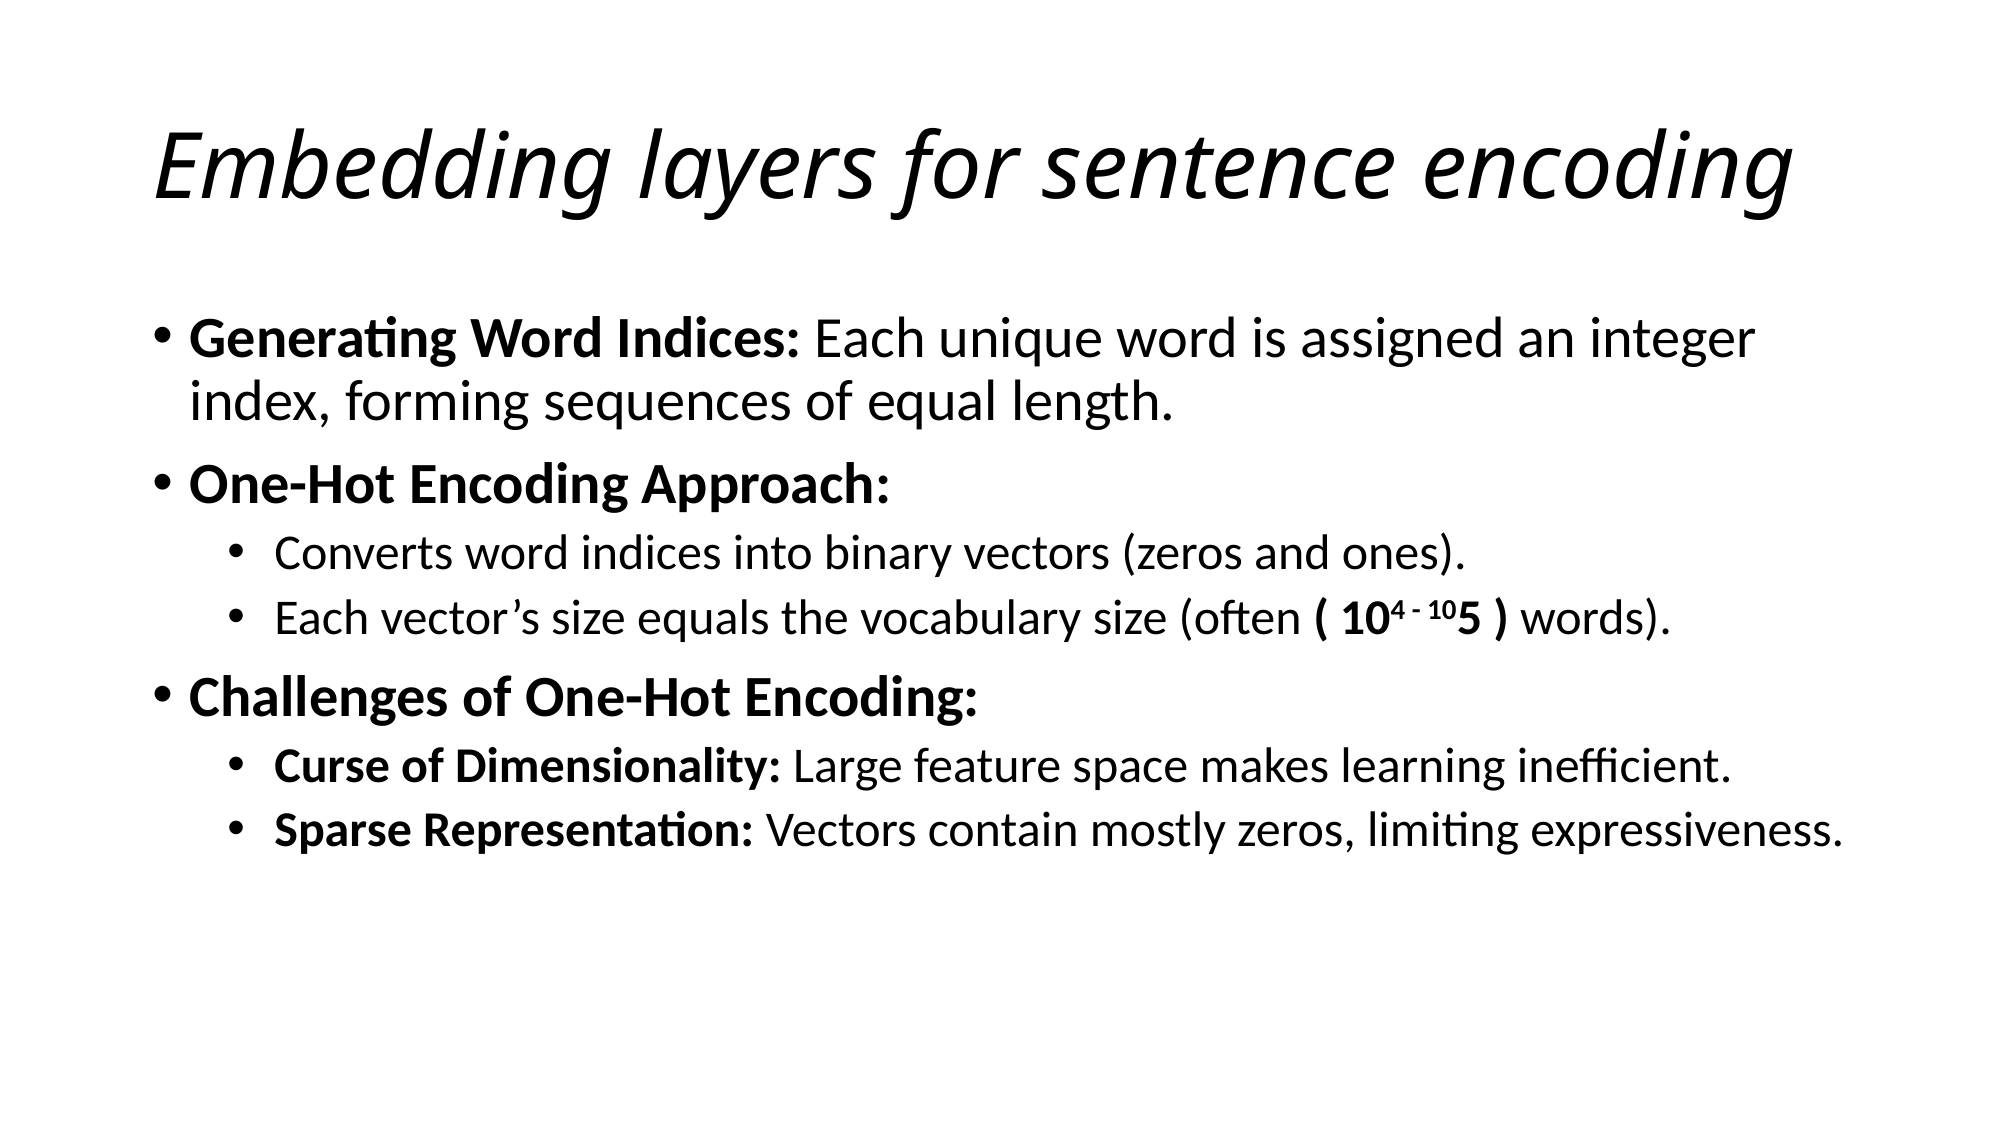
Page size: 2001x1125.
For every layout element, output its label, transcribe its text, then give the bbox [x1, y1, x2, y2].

list Generating Word Indices: Each unique word is assigned an integer index, forming sequences of equal length. One-Hot Encoding Approach: Converts word indices into binary vectors (zeros and ones). Each vector’s size equals the vocabulary size (often ( 104 - 105 ) words). Challenges of One-Hot Encoding: Curse of Dimensionality: Large feature space makes learning inefficient. Sparse Representation: Vectors contain mostly zeros, limiting expressiveness. [137, 299, 1863, 1014]
title Embedding layers for sentence encoding [137, 59, 1863, 278]
